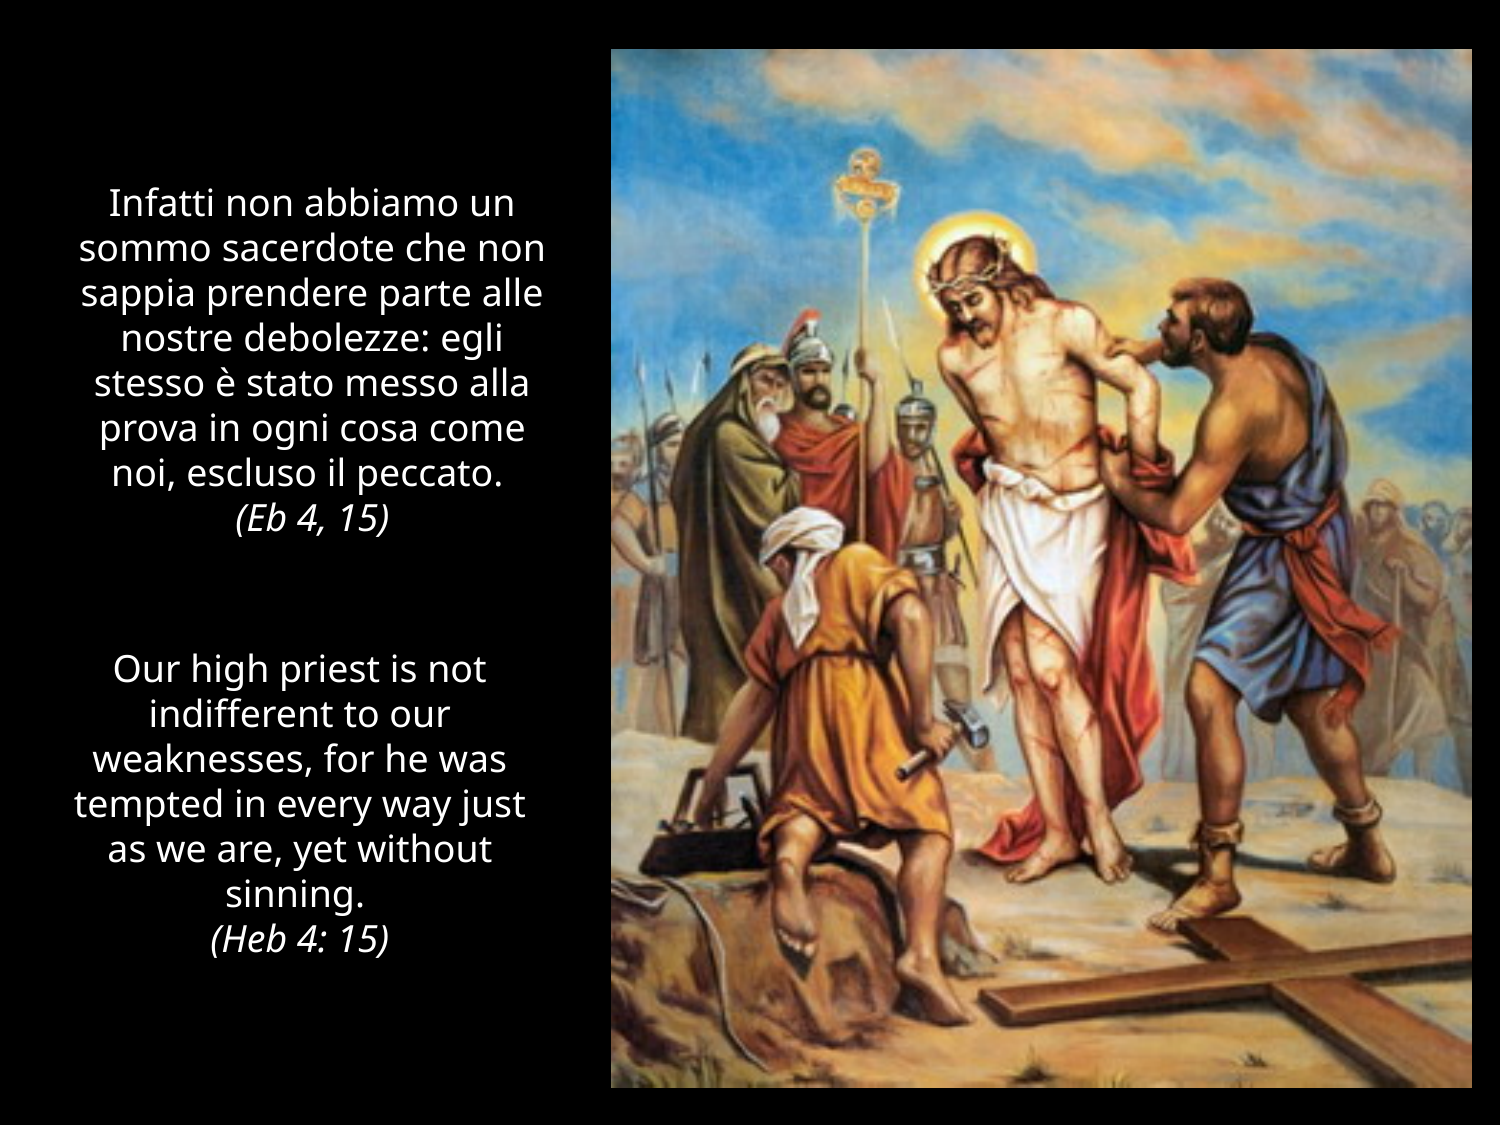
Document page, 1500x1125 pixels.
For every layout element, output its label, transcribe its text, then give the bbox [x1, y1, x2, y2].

picture [611, 49, 1472, 1088]
text_box Our high priest is not indifferent to our weaknesses, for he was tempted in every way just as we are, yet without sinning. (Heb 4: 15) [50, 637, 550, 968]
title Infatti non abbiamo un sommo sacerdote che non sappia prendere parte alle nostre debolezze: egli stesso è stato messo alla prova in ogni cosa come noi, escluso il peccato. (Eb 4, 15) [62, 312, 563, 450]
